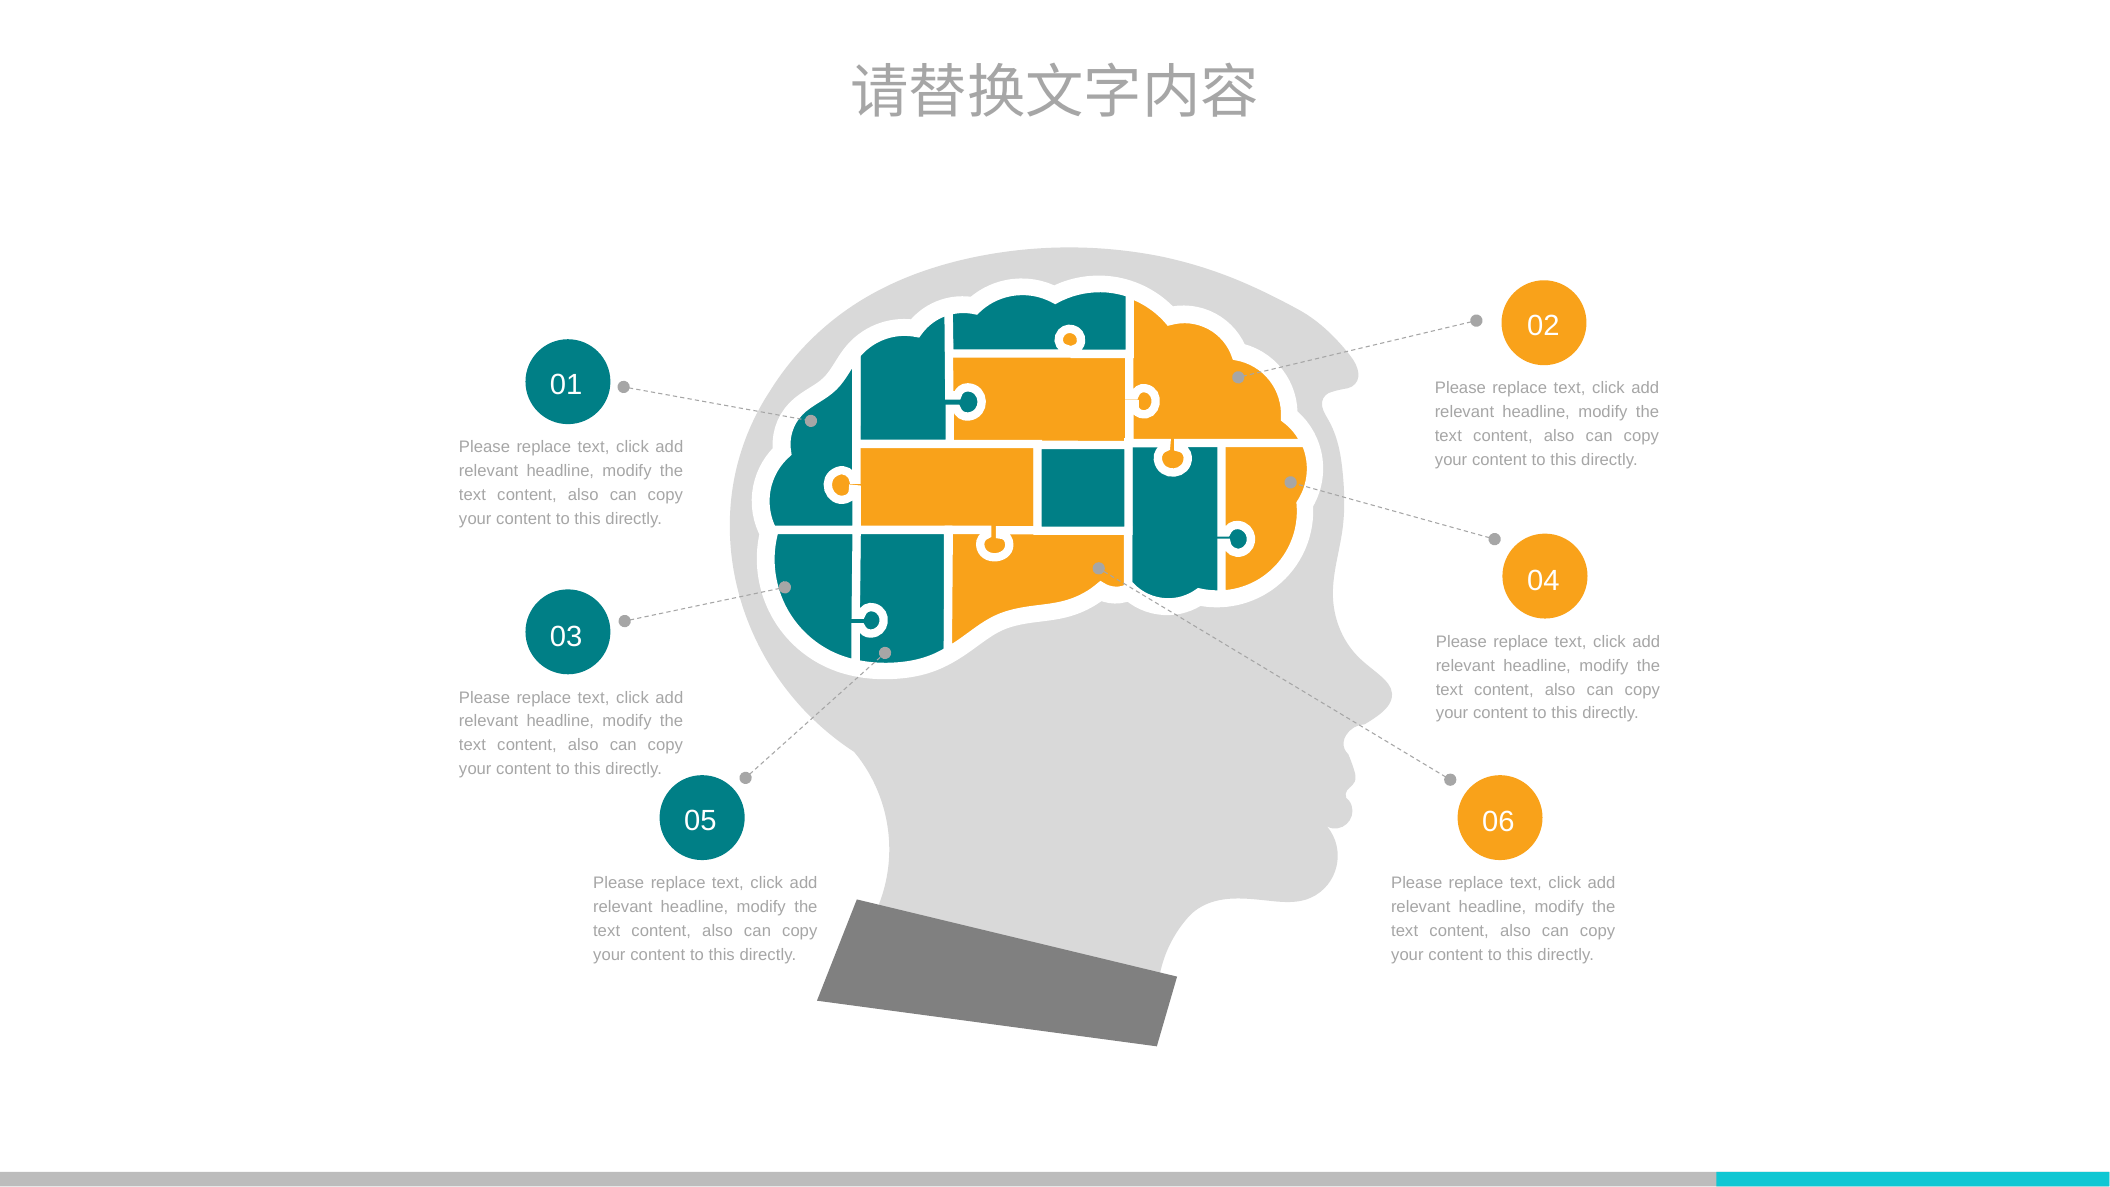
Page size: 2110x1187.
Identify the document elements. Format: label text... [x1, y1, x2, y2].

text_box 05 [672, 793, 729, 837]
text_box 06 [1470, 795, 1527, 838]
text_box 01 [537, 357, 595, 401]
text_box Please replace text, click add relevant headline, modify the text content, also can copy your content to this directly. [593, 868, 729, 940]
text_box Please replace text, click add relevant headline, modify the text content, also can copy your content to this directly. [1393, 868, 1616, 940]
text_box 02 [1515, 298, 1572, 342]
text_box 03 [537, 609, 595, 652]
text_box Please replace text, click add relevant headline, modify the text content, also can copy your content to this directly. [458, 682, 684, 763]
text_box [1440, 773, 1457, 786]
text_box [1483, 533, 1501, 546]
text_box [729, 247, 1393, 1047]
text_box [1457, 775, 1543, 861]
text_box Please replace text, click add relevant headline, modify the text content, also can copy your content to this directly. [1435, 626, 1661, 698]
text_box [1502, 533, 1588, 619]
text_box [618, 615, 637, 628]
text_box [1501, 280, 1587, 366]
text_box [525, 589, 611, 675]
text_box [1464, 314, 1483, 327]
text_box 请替换文字内容 [820, 32, 1289, 124]
text_box [659, 775, 729, 861]
text_box [525, 339, 611, 425]
text_box 04 [1515, 553, 1572, 596]
text_box Please replace text, click add relevant headline, modify the text content, also can copy your content to this directly. [458, 432, 684, 513]
text_box Please replace text, click add relevant headline, modify the text content, also can copy your content to this directly. [1434, 373, 1660, 454]
text_box [617, 380, 636, 394]
